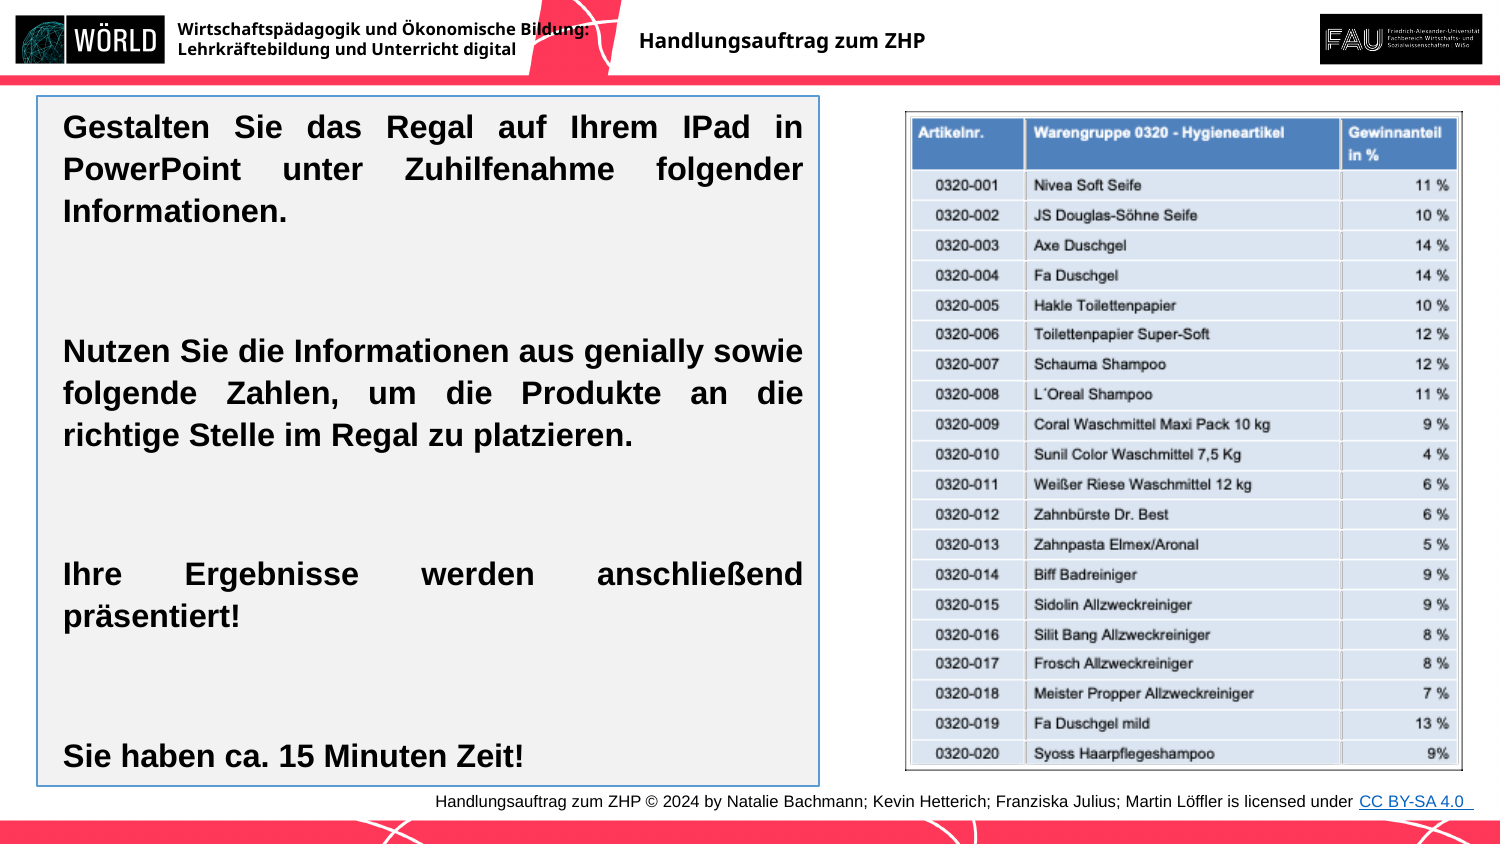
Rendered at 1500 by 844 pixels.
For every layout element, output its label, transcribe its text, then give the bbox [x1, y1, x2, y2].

list Gestalten Sie das Regal auf Ihrem IPad in PowerPoint unter Zuhilfenahme folgender Informationen. Nutzen Sie die Informationen aus genially sowie folgende Zahlen, um die Produkte an die richtige Stelle im Regal zu platzieren. Ihre Ergebnisse werden anschließend präsentiert! Sie haben ca. 15 Minuten Zeit! [37, 96, 820, 786]
text_box [1320, 13, 1483, 22]
picture [0, 0, 1500, 844]
text_box Handlungsauftrag zum ZHP © 2024 by Natalie Bachmann; Kevin Hetterich; Franziska Julius; Martin Löffler is licensed under CC BY-SA 4.0 [420, 783, 1494, 819]
text_box Handlungsauftrag zum ZHP [624, 20, 1235, 81]
